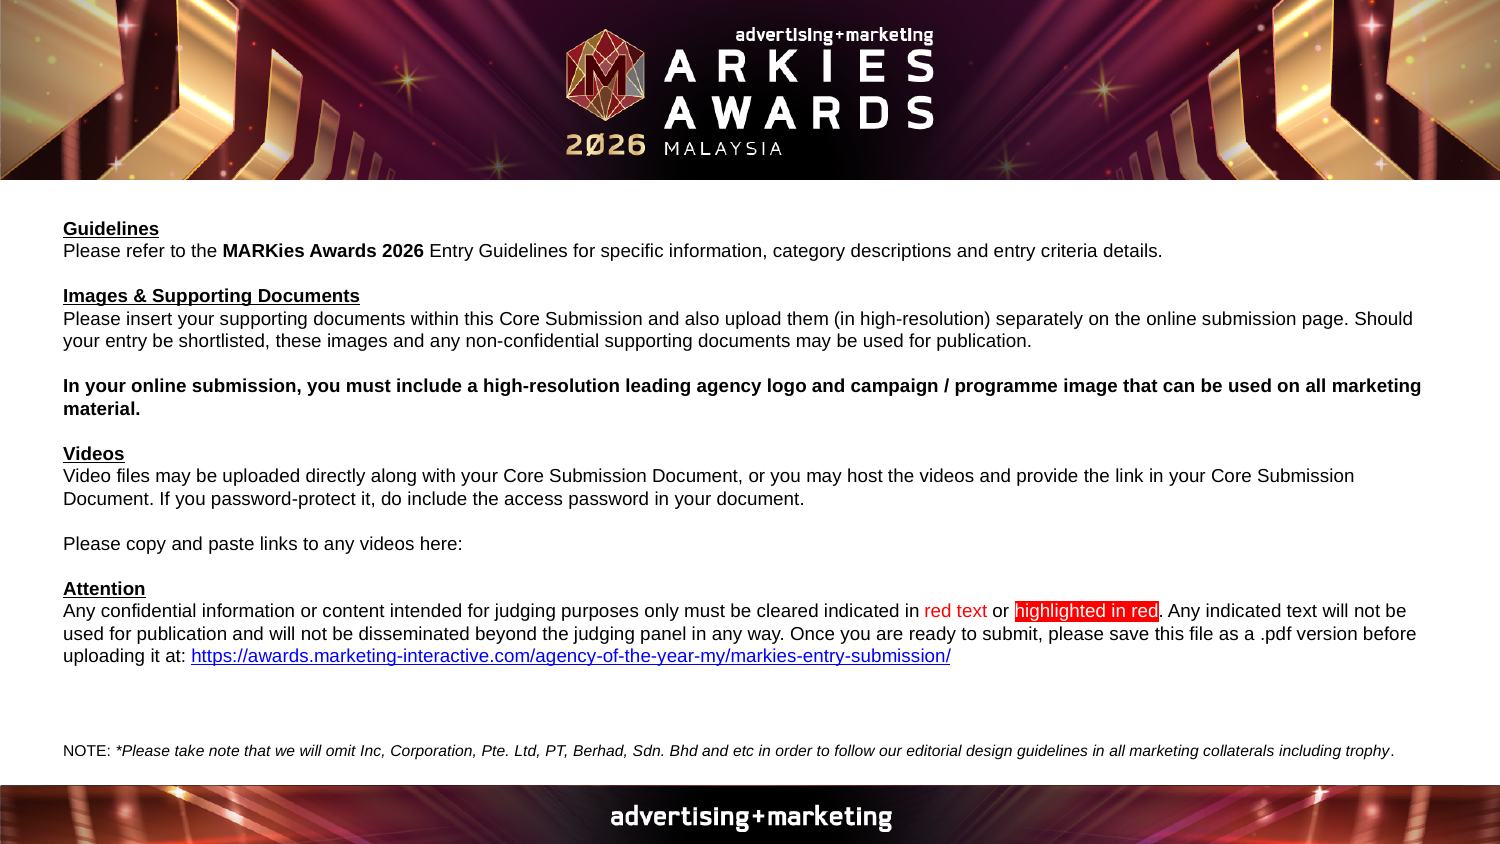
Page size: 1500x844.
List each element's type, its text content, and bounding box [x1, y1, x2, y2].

text_box Guidelines Please refer to the MARKies Awards 2026 Entry Guidelines for specific information, category descriptions and entry criteria details. Images & Supporting Documents Please insert your supporting documents within this Core Submission and also upload them (in high-resolution) separately on the online submission page. Should your entry be shortlisted, these images and any non-confidential supporting documents may be used for publication. In your online submission, you must include a high-resolution leading agency logo and campaign / programme image that can be used on all marketing material. Videos Video files may be uploaded directly along with your Core Submission Document, or you may host the videos and provide the link in your Core Submission Document. If you password-protect it, do include the access password in your document. Please copy and paste links to any videos here: Attention Any confidential information or content intended for judging purposes only must be cleared indicated in red text or highlighted in red. Any indicated text will not be used for publication and will not be disseminated beyond the judging panel in any way. Once you are ready to submit, please save this file as a .pdf version before uploading it at: https://awards.marketing-interactive.com/agency-of-the-year-my/markies-entry-submission/ [48, 209, 1443, 693]
text_box NOTE: *Please take note that we will omit Inc, Corporation, Pte. Ltd, PT, Berhad, Sdn. Bhd and etc in order to follow our editorial design guidelines in all marketing collaterals including trophy. [48, 728, 1500, 767]
picture [0, 0, 1500, 844]
